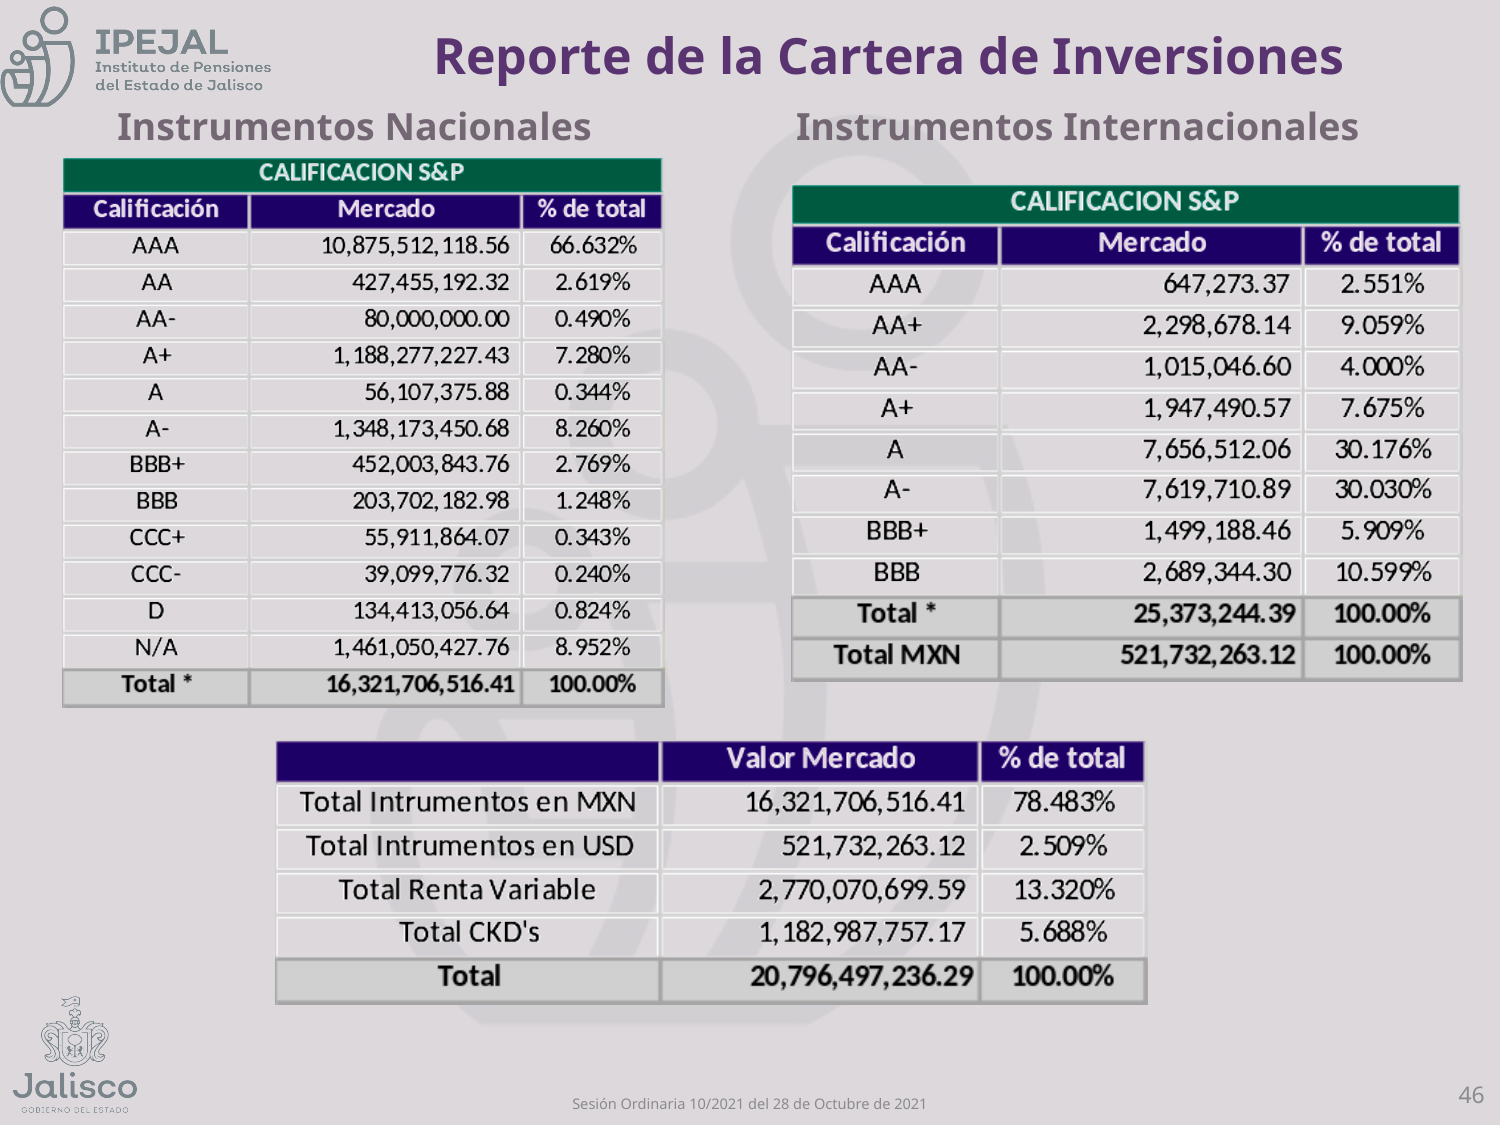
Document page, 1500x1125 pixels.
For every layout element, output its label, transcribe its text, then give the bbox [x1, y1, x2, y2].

picture [0, 6, 271, 107]
text_box Instrumentos Internacionales [752, 96, 1375, 156]
text_box Instrumentos Nacionales [73, 96, 607, 156]
footer Sesión Ordinaria 10/2021 del 28 de Octubre de 2021 [472, 1074, 1028, 1125]
slide_number 46 [1411, 1066, 1500, 1125]
text_box Reporte de la Cartera de Inversiones [277, 23, 1500, 149]
picture [791, 183, 1464, 683]
picture [0, 988, 166, 1125]
picture [274, 740, 1149, 1006]
picture [61, 157, 666, 709]
